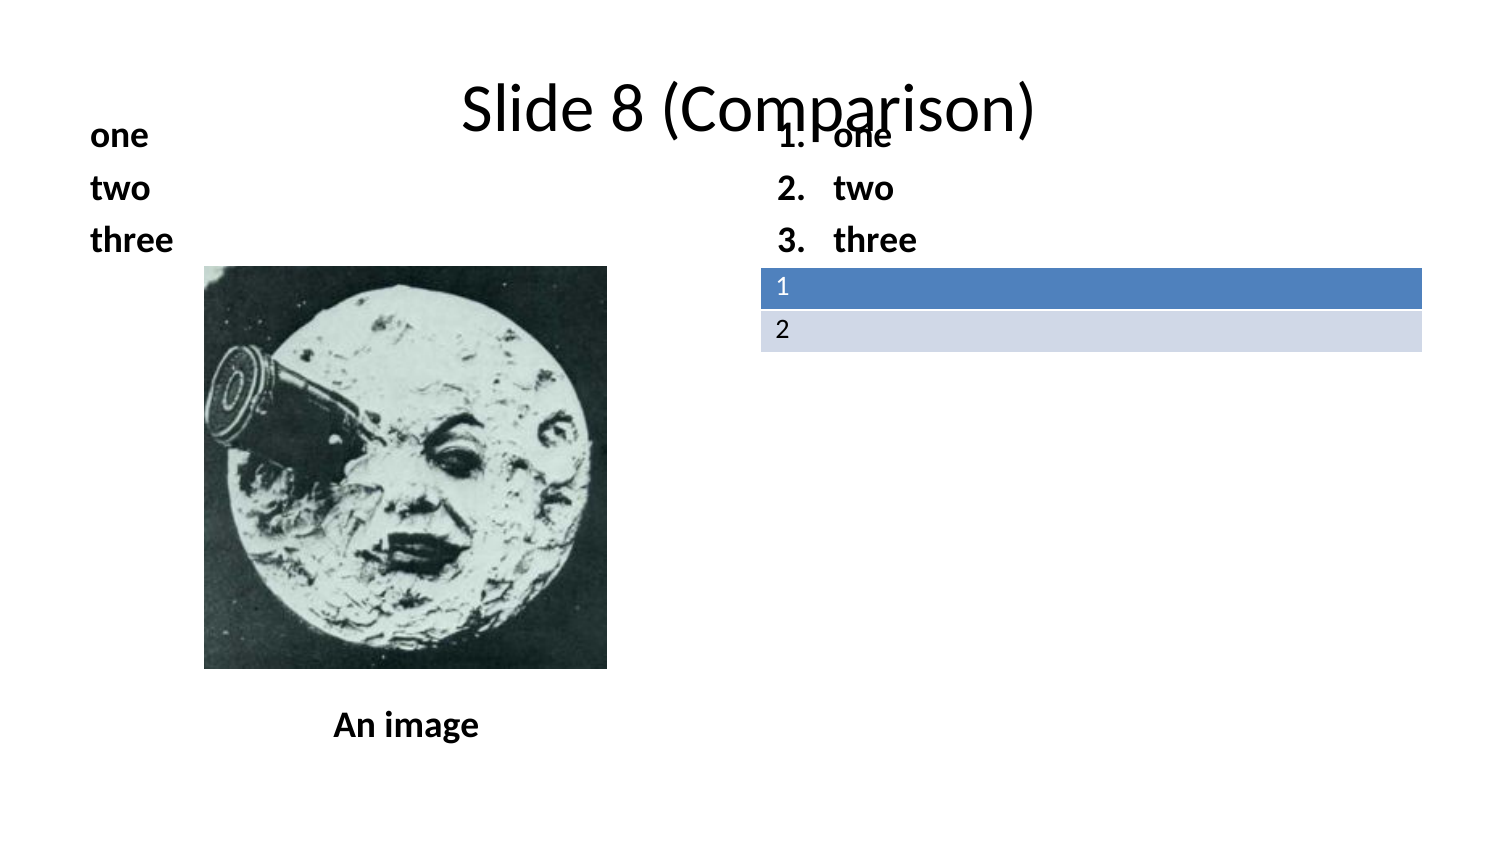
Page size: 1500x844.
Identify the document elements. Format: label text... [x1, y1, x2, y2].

list one two three [75, 188, 738, 268]
table_header 1 [761, 268, 1422, 309]
picture [203, 266, 607, 670]
list An image [75, 668, 738, 753]
table_cell 2 [761, 311, 1422, 352]
list one two three [761, 188, 1425, 268]
title Slide 8 (Comparison) [75, 33, 1425, 175]
